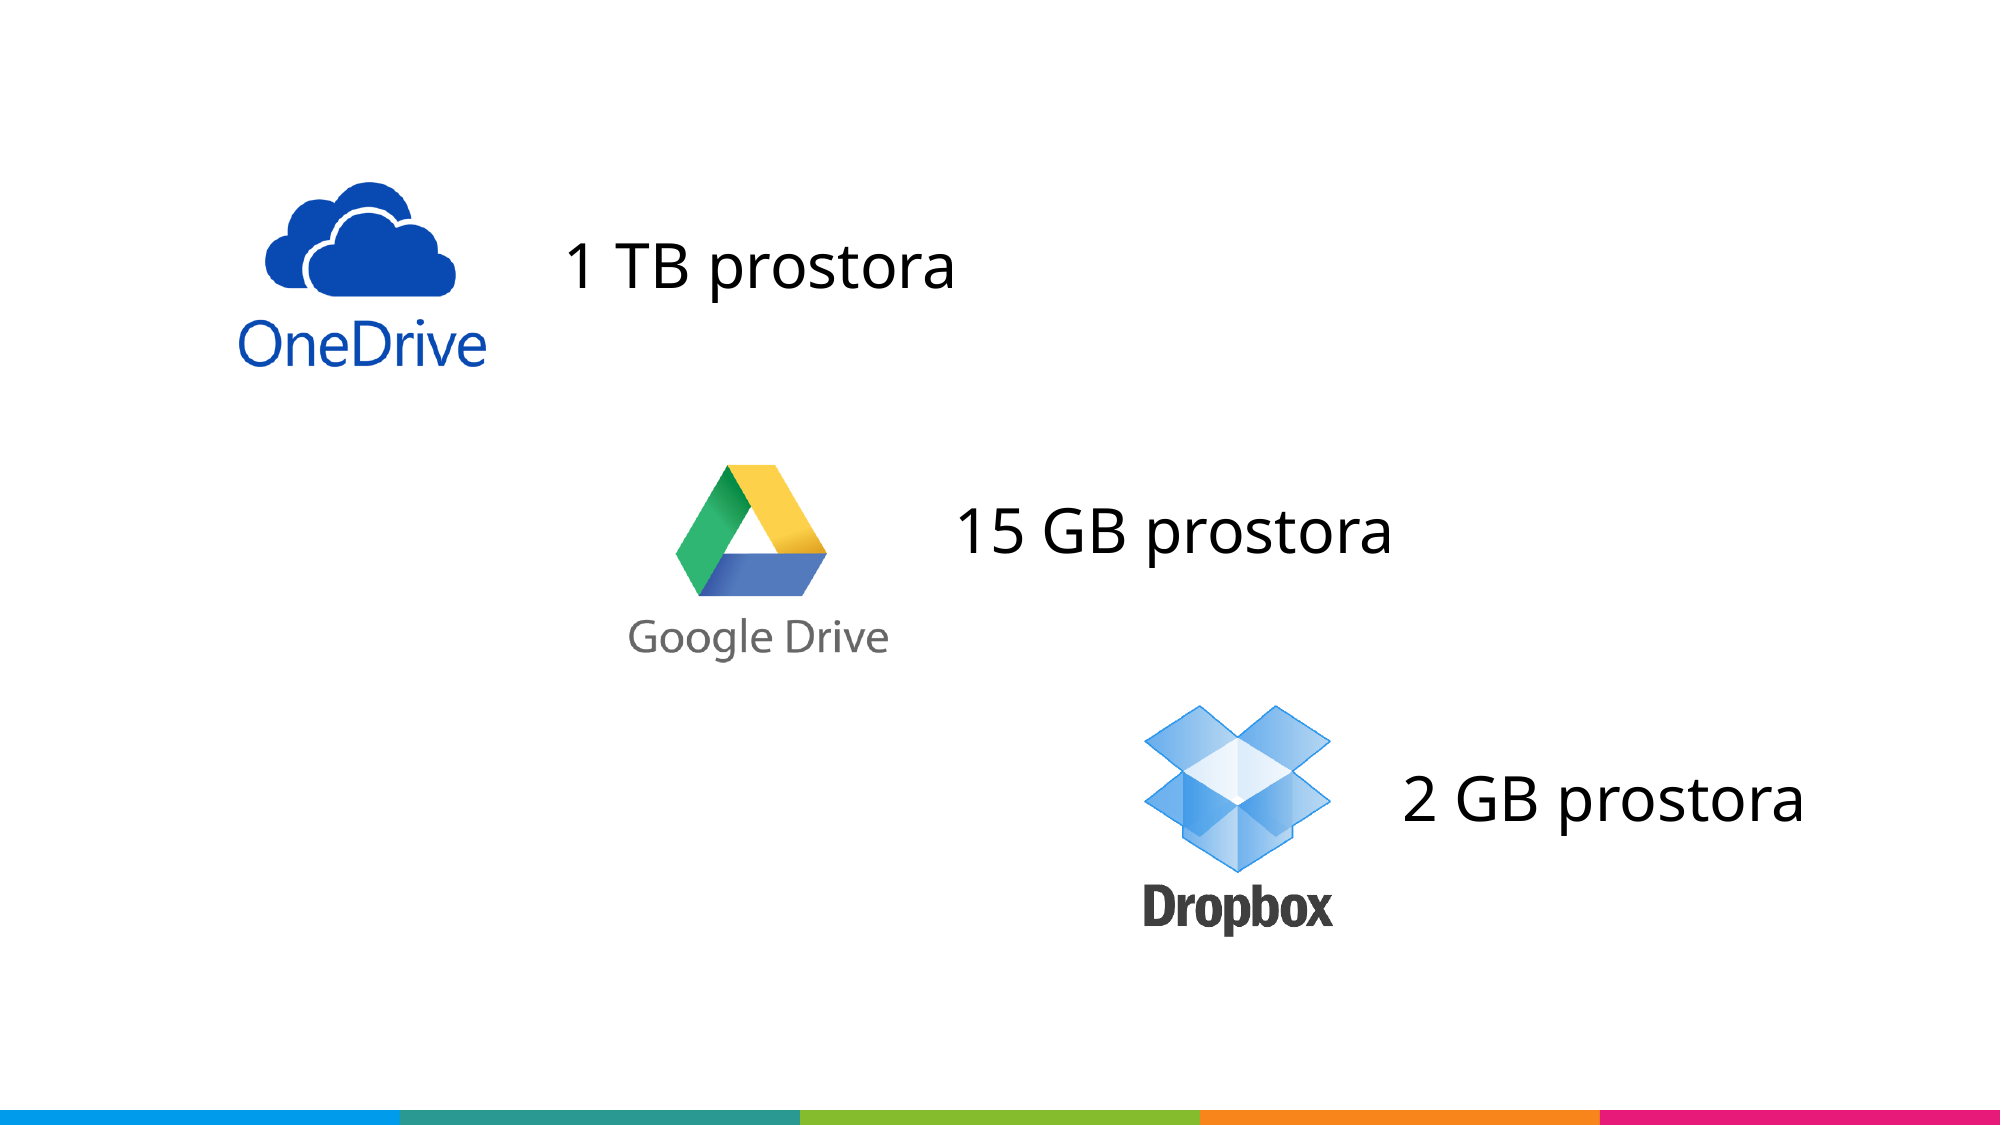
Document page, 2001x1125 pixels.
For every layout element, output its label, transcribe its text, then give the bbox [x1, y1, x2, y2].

picture [175, 131, 549, 424]
text_box 1 TB prostora [554, 218, 1107, 337]
text_box 15 GB prostora [939, 492, 1506, 610]
picture [1106, 690, 1369, 954]
picture [621, 453, 899, 672]
text_box 2 GB prostora [1387, 760, 1954, 878]
